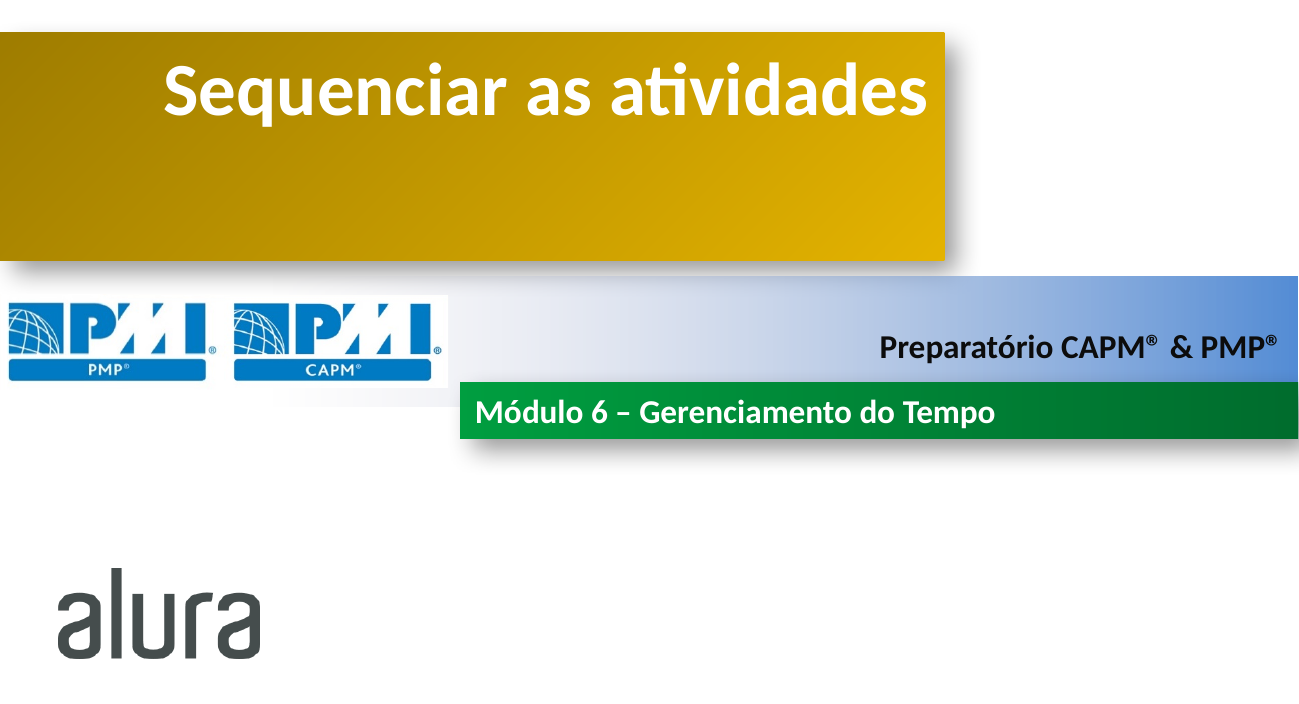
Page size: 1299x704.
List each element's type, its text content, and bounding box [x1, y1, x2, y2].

text_box Sequenciar as atividades [0, 32, 945, 261]
text_box [270, 374, 1298, 407]
picture [58, 568, 260, 660]
text_box Módulo 6 – Gerenciamento do Tempo [460, 382, 1299, 439]
text_box Preparatório CAPM® & PMP® [452, 317, 1298, 374]
text_box [270, 276, 1298, 317]
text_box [0, 294, 449, 390]
